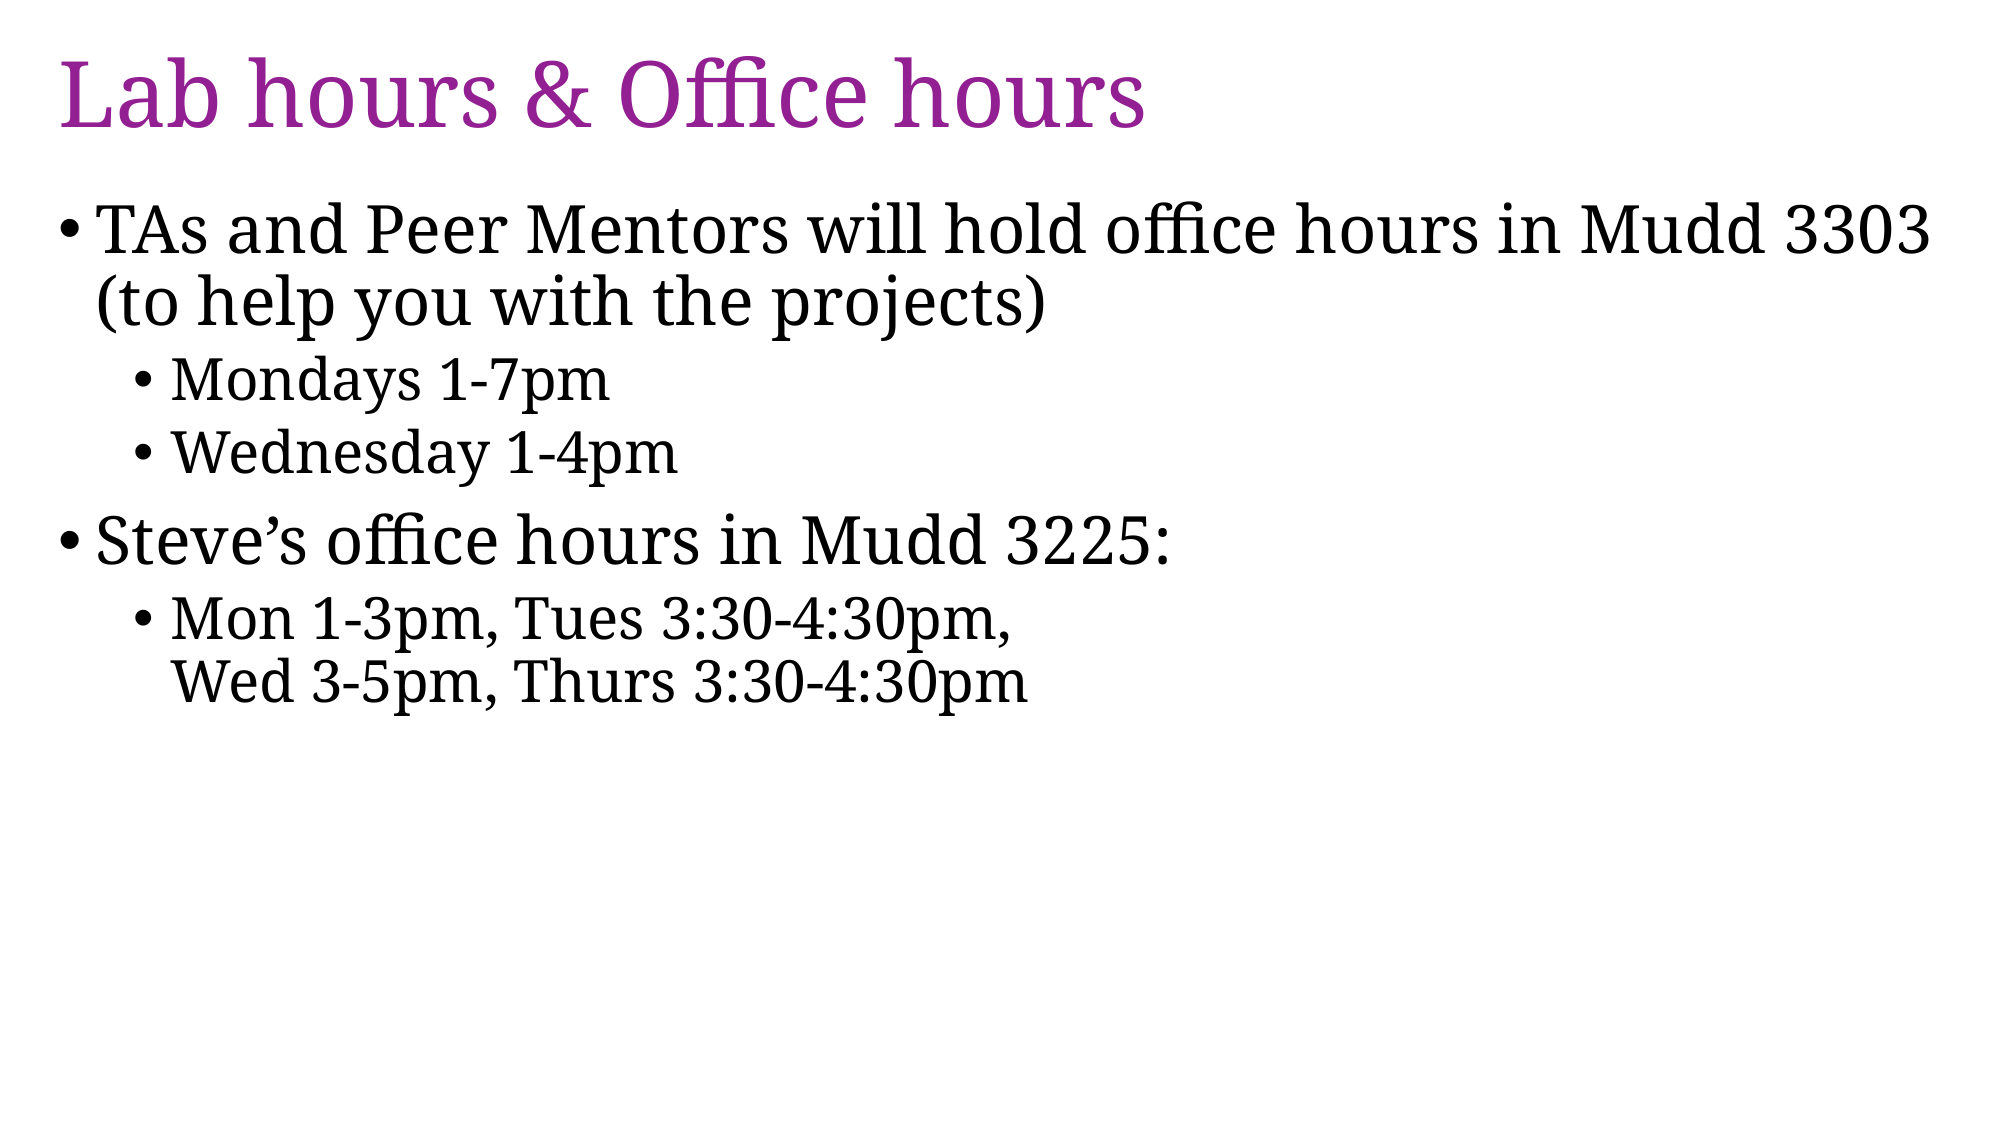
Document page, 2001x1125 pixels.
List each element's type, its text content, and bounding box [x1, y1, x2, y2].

list TAs and Peer Mentors will hold office hours in Mudd 3303 (to help you with the projects) Mondays 1-7pm Wednesday 1-4pm Steve’s office hours in Mudd 3225: Mon 1-3pm, Tues 3:30-4:30pm, Wed 3-5pm, Thurs 3:30-4:30pm [43, 188, 1953, 1106]
title Lab hours & Office hours [43, 25, 1953, 171]
